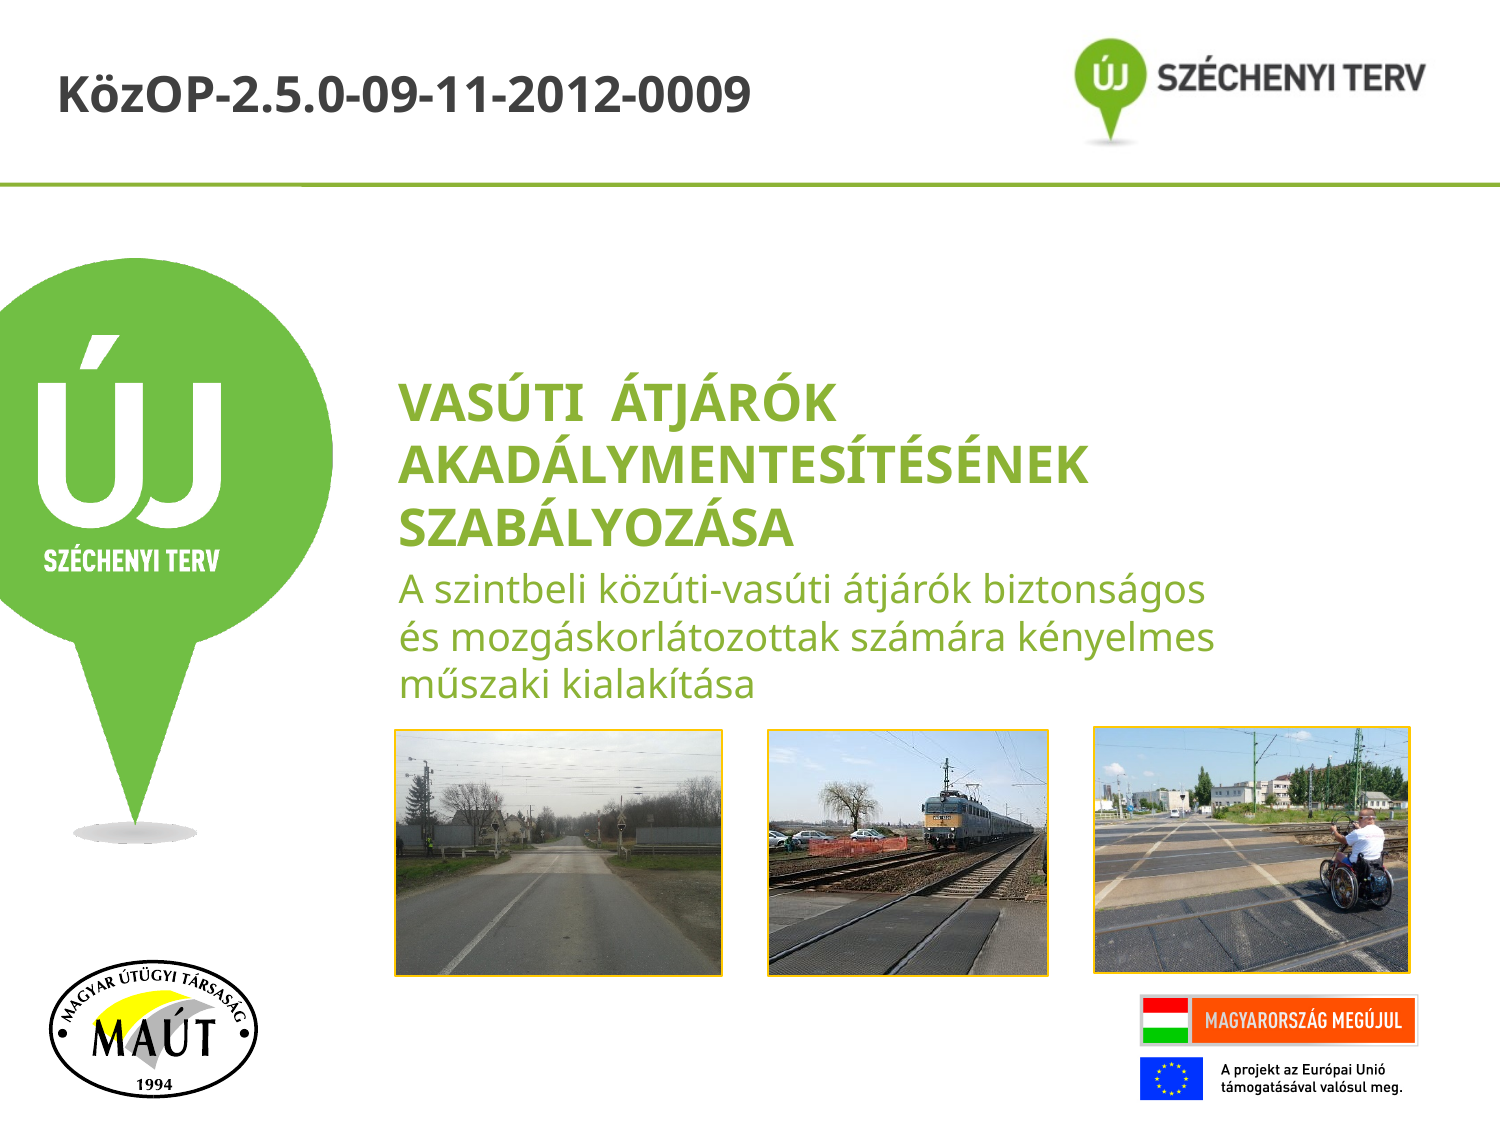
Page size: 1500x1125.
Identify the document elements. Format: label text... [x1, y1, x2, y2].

picture [1045, 30, 1459, 154]
picture [0, 258, 367, 867]
text_box [267, 952, 1099, 1000]
picture [768, 730, 1048, 976]
picture [40, 951, 266, 1107]
text_box KözOP-2.5.0-09-11-2012-0009 [41, 0, 1500, 184]
picture [1095, 727, 1459, 1118]
text_box VASÚTI ÁTJÁRÓK AKADÁLYMENTESÍTÉSÉNEK SZABÁLYOZÁSA A szintbeli közúti-vasúti átjárók biztonságos és mozgáskorlátozottak számára kényelmes műszaki kialakítása [383, 361, 1500, 417]
picture [395, 730, 722, 976]
